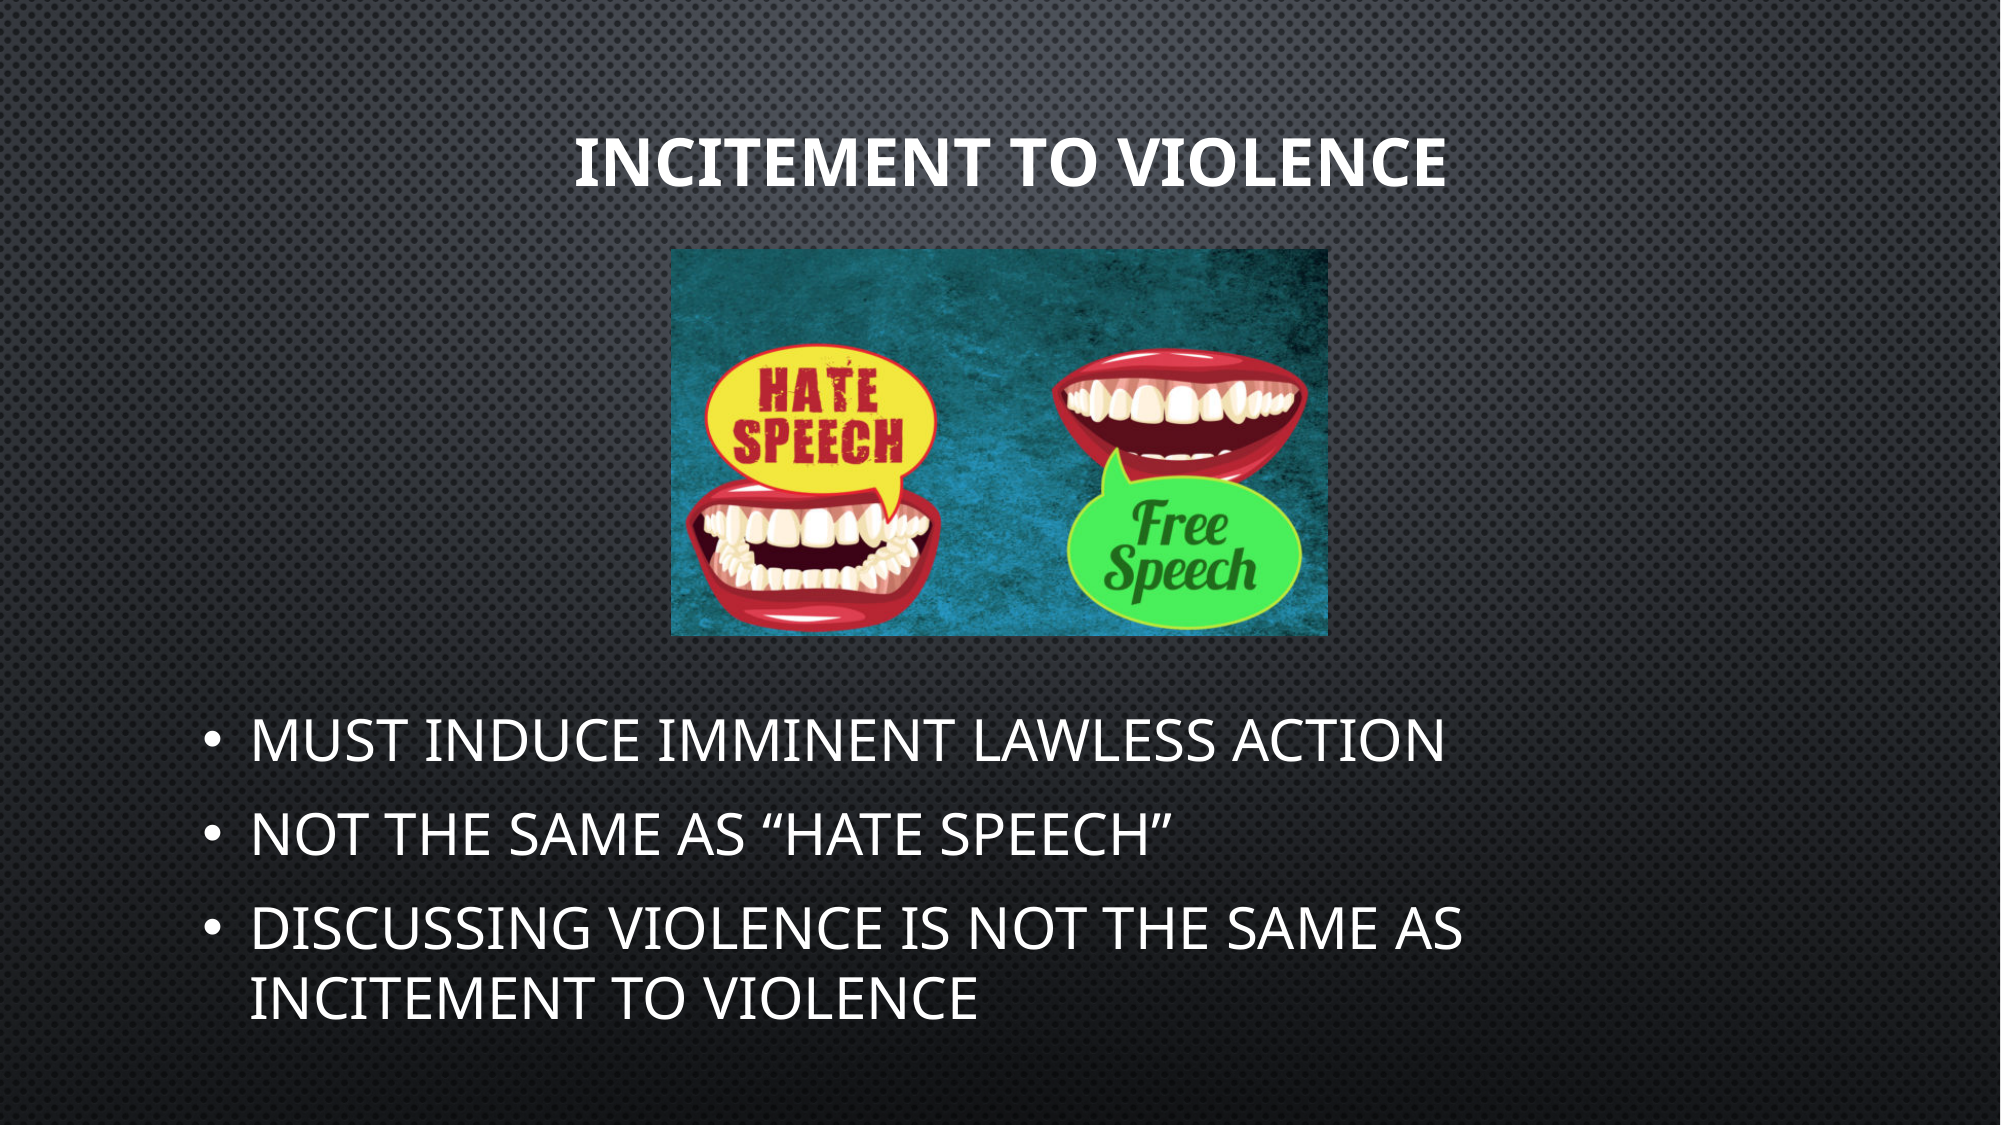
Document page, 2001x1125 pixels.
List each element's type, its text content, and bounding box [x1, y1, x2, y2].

picture [671, 249, 1329, 636]
title Incitement to Violence [199, 3, 1825, 316]
list Must induce imminent lawless action Not the same as “hate speech” Discussing violence is not the same as incitement to violence [187, 642, 1813, 1093]
